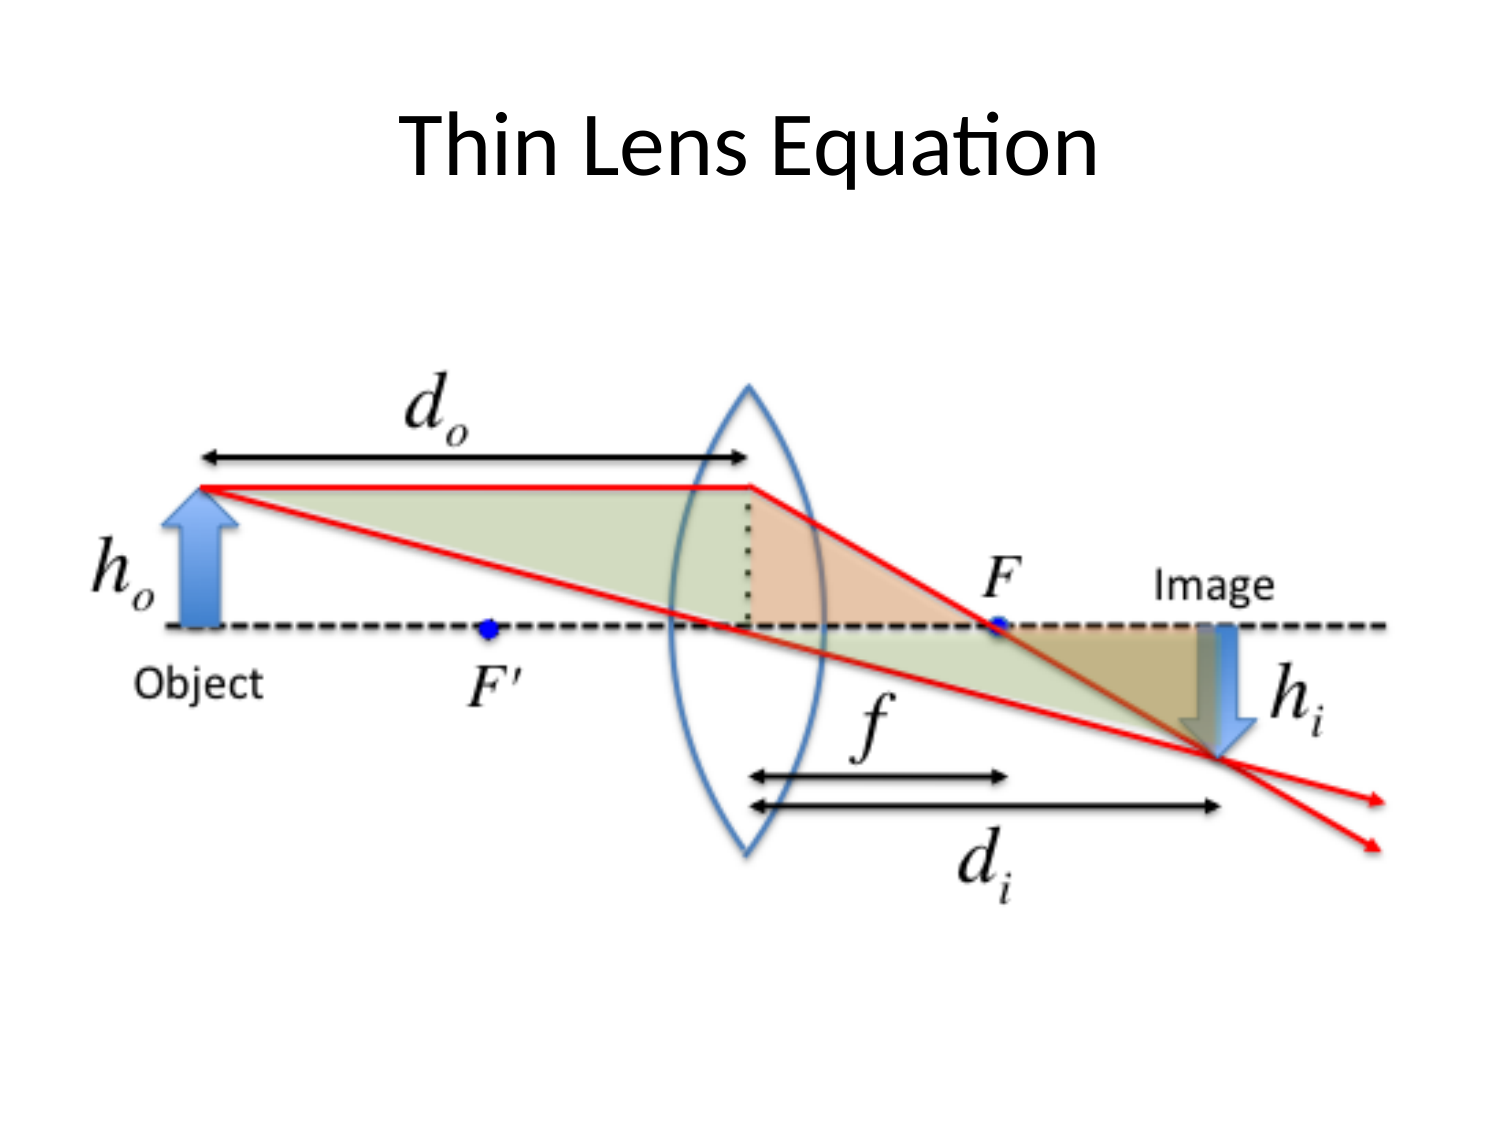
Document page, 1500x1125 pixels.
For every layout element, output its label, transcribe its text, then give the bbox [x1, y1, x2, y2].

title Thin Lens Equation [75, 45, 1425, 233]
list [74, 262, 1426, 1006]
